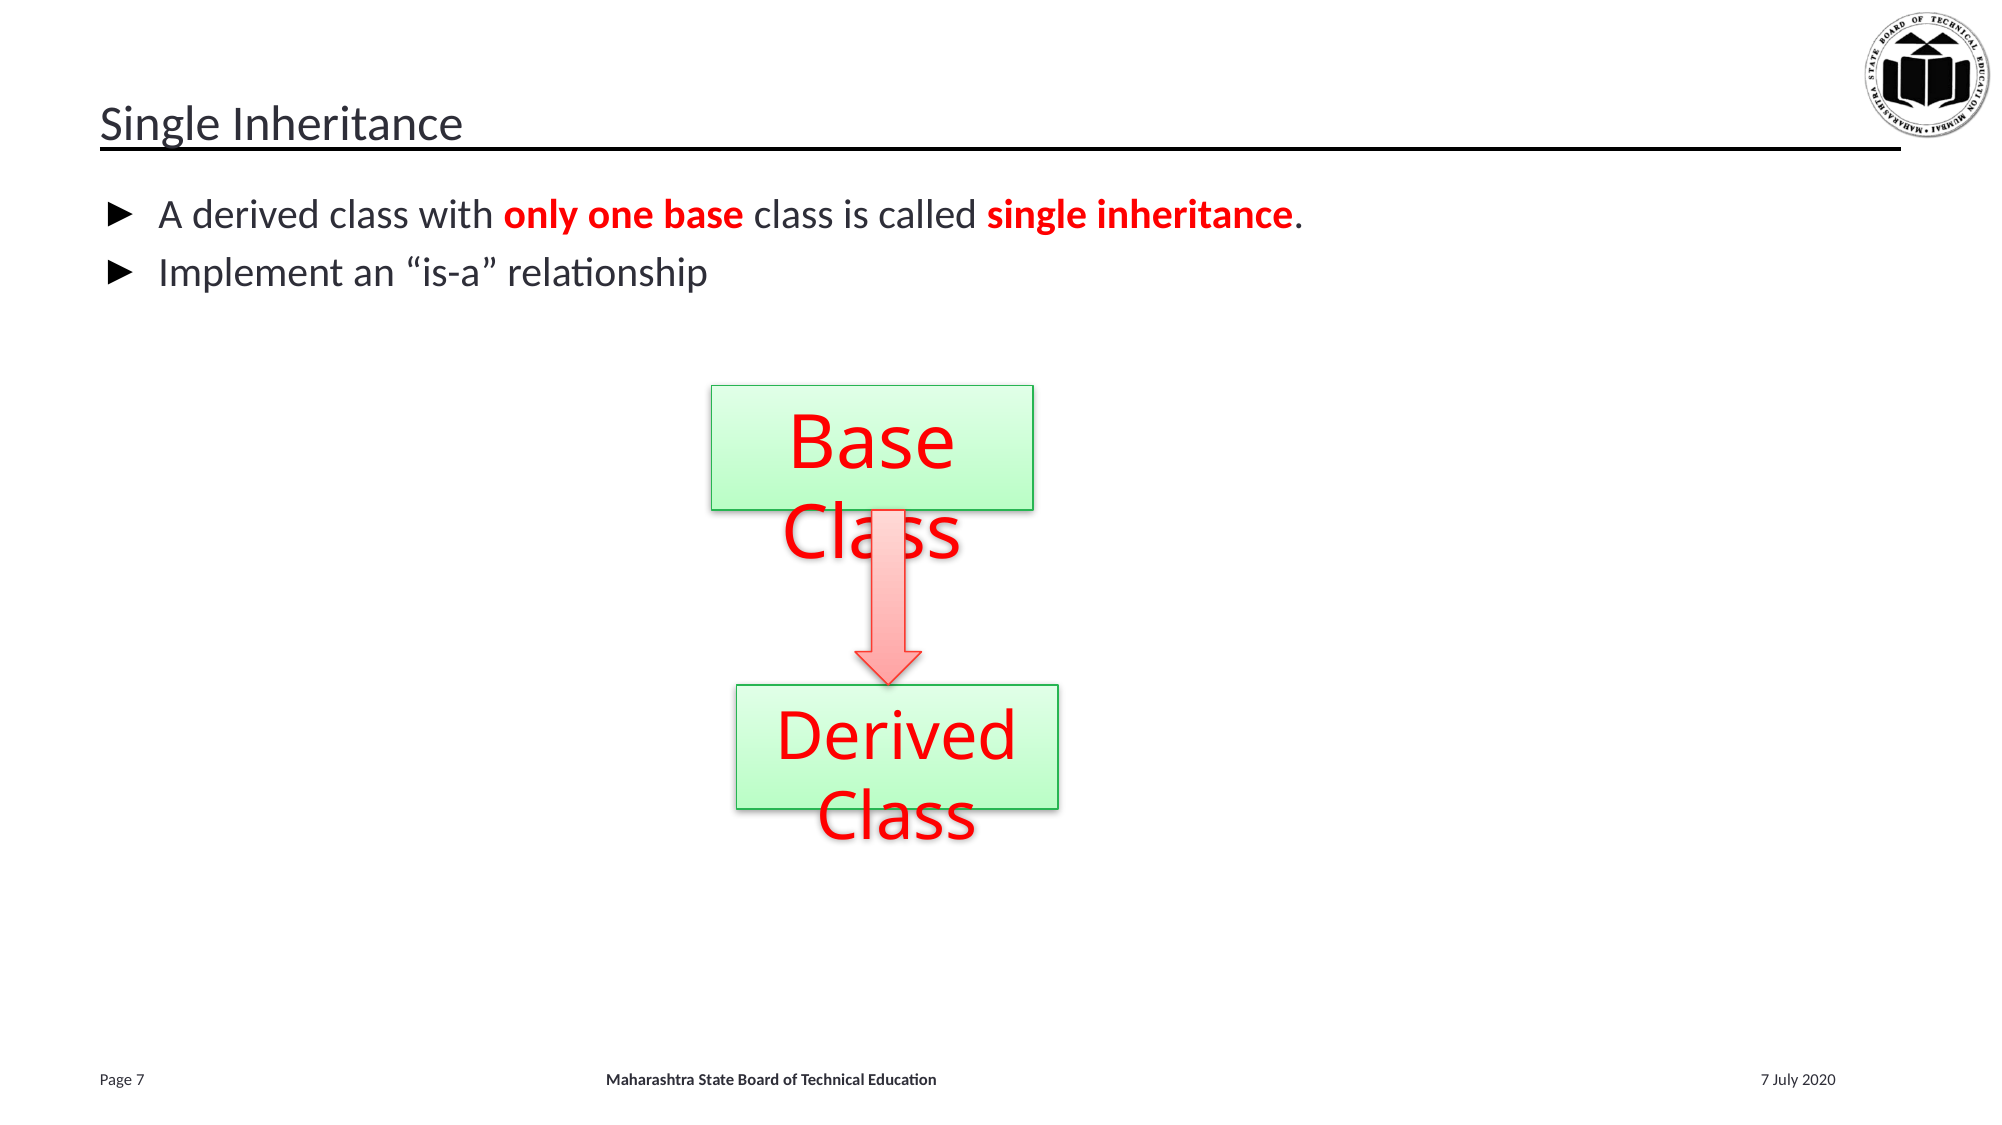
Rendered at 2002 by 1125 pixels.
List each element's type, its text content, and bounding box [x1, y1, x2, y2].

picture [1852, 0, 2001, 149]
text_box [855, 510, 922, 685]
title Single Inheritance [100, 48, 1901, 146]
list A derived class with only one base class is called single inheritance. Implement an “is-a” relationship [100, 186, 1901, 999]
text_box Base Class [711, 385, 1033, 510]
text_box Derived Class [736, 684, 1058, 810]
